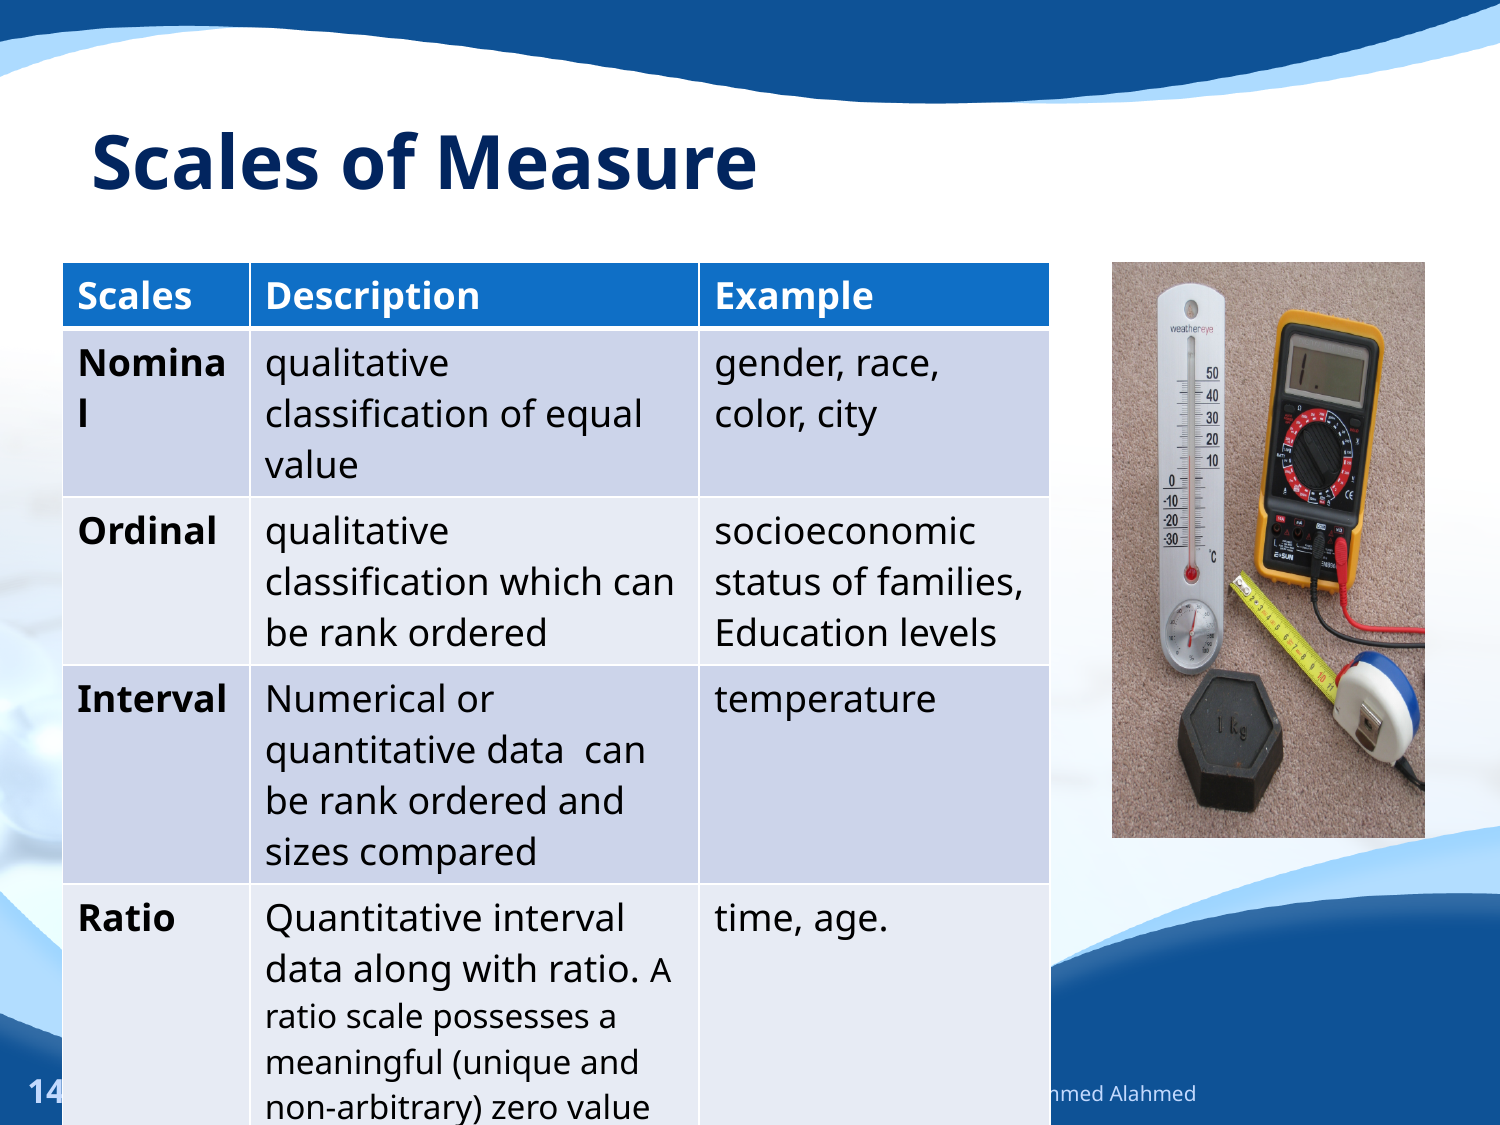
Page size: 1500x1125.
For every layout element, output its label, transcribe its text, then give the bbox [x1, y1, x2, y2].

table_cell gender, race, color, city [700, 331, 1049, 496]
table_header Scales [63, 263, 249, 326]
table_cell qualitative classification which can be rank ordered [251, 498, 698, 664]
table_cell Ratio [63, 885, 249, 1125]
table_cell socioeconomic status of families, Education levels [700, 498, 1049, 664]
table_cell Numerical or quantitative data can be rank ordered and sizes compared [251, 666, 698, 883]
table_header Description [251, 263, 698, 326]
picture [0, 0, 1500, 1125]
table_cell Quantitative interval data along with ratio. A ratio scale possesses a meaningful (unique and non-arbitrary) zero value [251, 885, 698, 1125]
table_cell Nominal [63, 331, 249, 496]
title Scales of Measure [76, 107, 1427, 213]
table_header Example [700, 263, 1049, 326]
table_cell qualitative classification of equal value [251, 331, 698, 496]
footer Dr. Mohammed Alahmed [1051, 1073, 1313, 1125]
table_cell Ordinal [63, 498, 249, 664]
table_cell time, age. [700, 885, 1049, 1125]
slide_number 14 [12, 1062, 62, 1123]
table_cell temperature [700, 666, 1049, 883]
table_cell Interval [63, 666, 249, 883]
